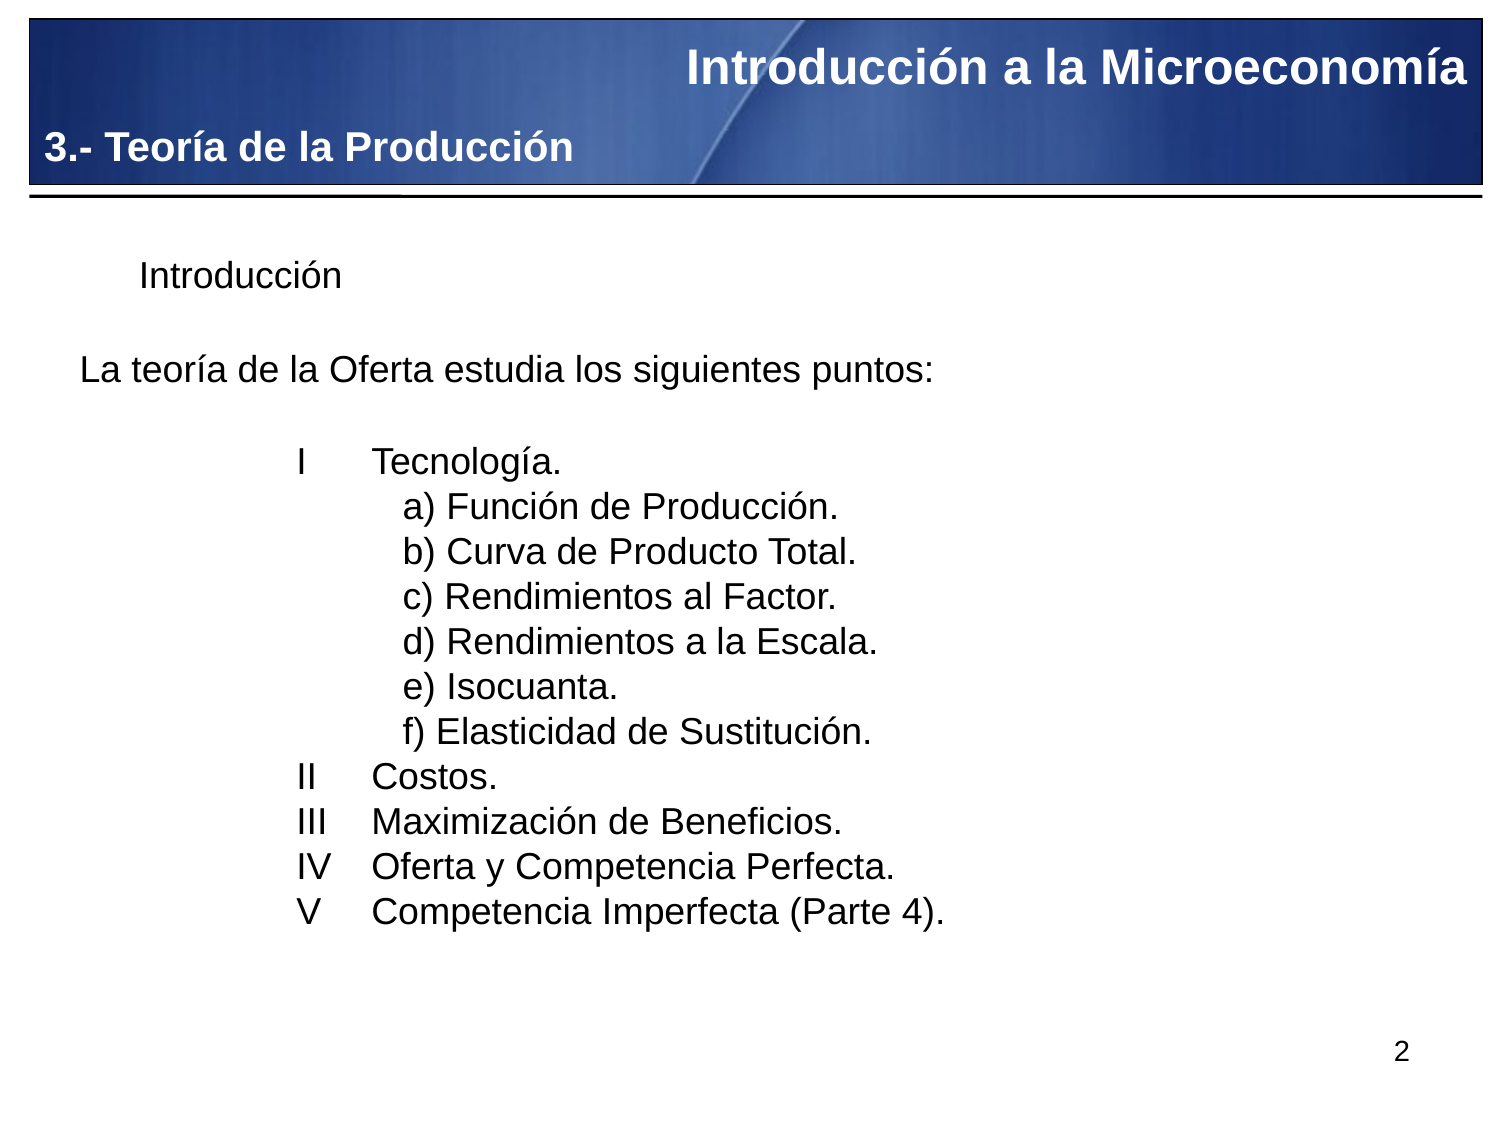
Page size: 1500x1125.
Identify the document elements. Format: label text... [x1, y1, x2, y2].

text_box Introducción [123, 243, 869, 304]
text_box La teoría de la Oferta estudia los siguientes puntos: [64, 337, 1034, 398]
slide_number 2 [1074, 1024, 1426, 1103]
text_box 3.- Teoría de la Producción [29, 112, 632, 178]
text_box I Tecnología. a) Función de Producción. b) Curva de Producto Total. c) Rendimientos al Factor. d) Rendimientos a la Escala. e) Isocuanta. f) Elasticidad de Sustitución. II Costos. III Maximización de Beneficios. IV Oferta y Competencia Perfecta. V Competencia Imperfecta (Parte 4). [206, 429, 1341, 940]
text_box Introducción a la Microeconomía [608, 26, 1483, 102]
text_box [29, 19, 1483, 185]
